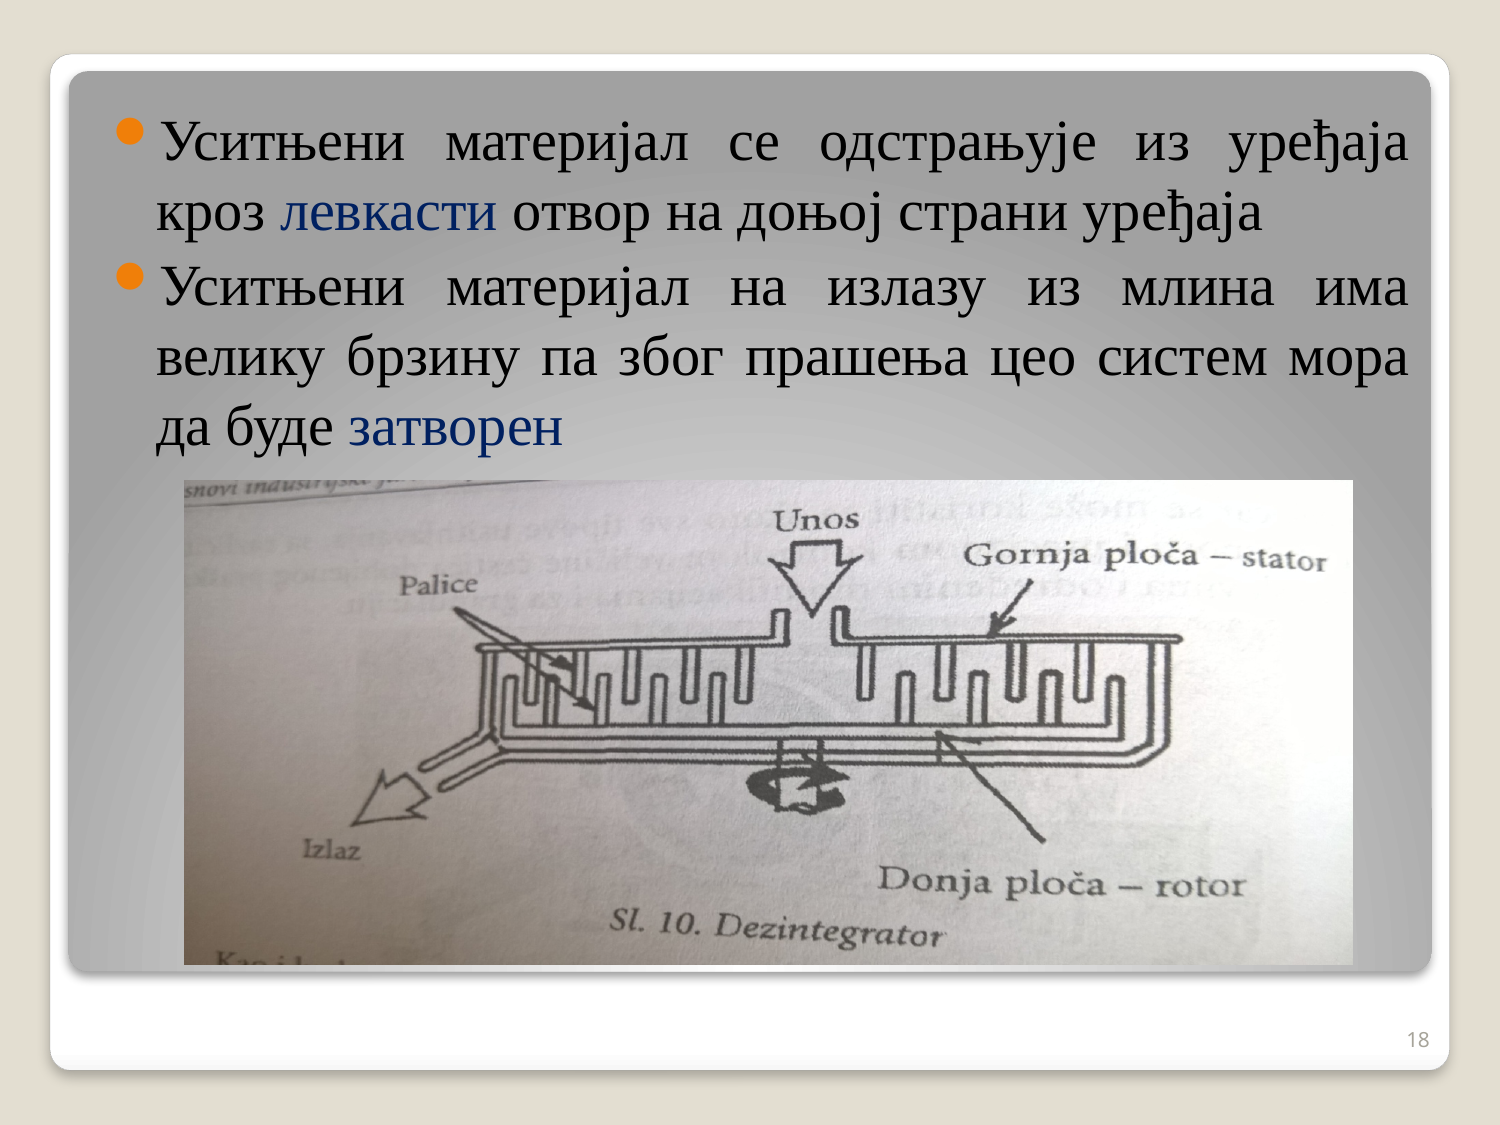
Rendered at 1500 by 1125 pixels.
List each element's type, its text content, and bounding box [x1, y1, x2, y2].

slide_number 18 [1369, 1002, 1445, 1063]
list Уситњени материјал се одстрањује из уређаја кроз левкасти отвор на доњој страни уређаја Уситњени материјал на излазу из млина има велику брзину па због прашења цео систем мора да буде затворен [82, 86, 1425, 480]
picture [182, 479, 1353, 965]
